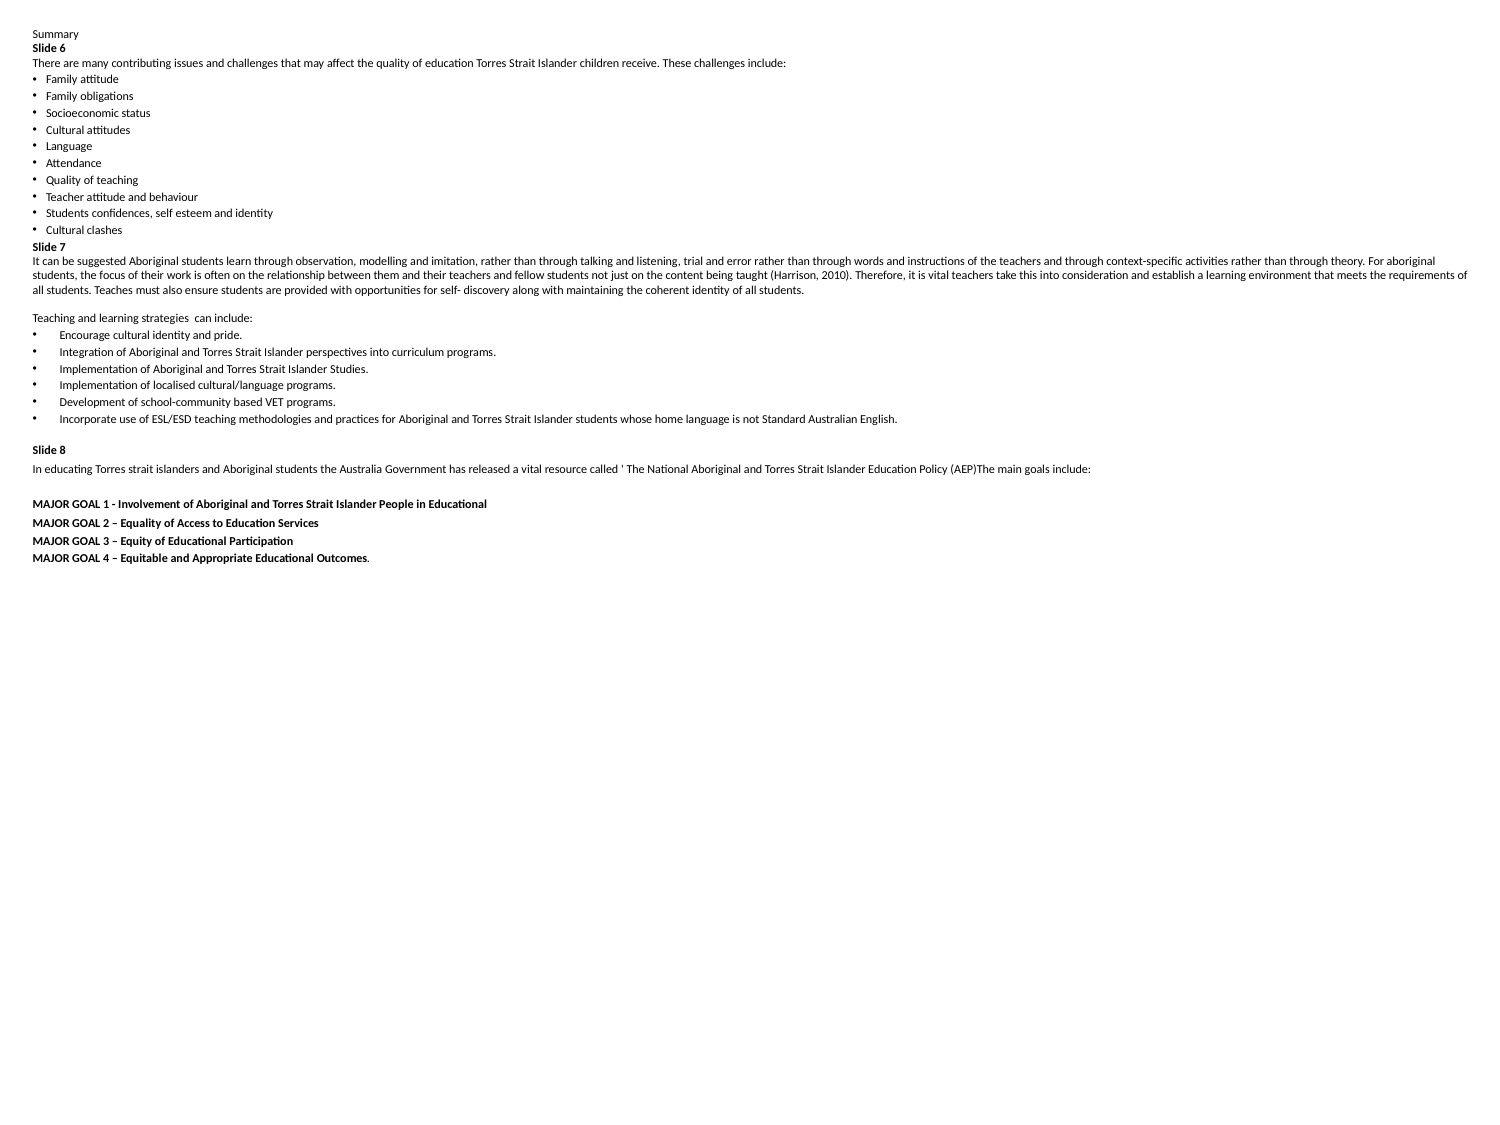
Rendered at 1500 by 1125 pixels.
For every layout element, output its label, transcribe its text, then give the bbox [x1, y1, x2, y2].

list Summary Slide 6 There are many contributing issues and challenges that may affect the quality of education Torres Strait Islander children receive. These challenges include: Family attitude Family obligations Socioeconomic status Cultural attitudes Language Attendance Quality of teaching Teacher attitude and behaviour Students confidences, self esteem and identity Cultural clashes Slide 7 It can be suggested Aboriginal students learn through observation, modelling and imitation, rather than through talking and listening, trial and error rather than through words and instructions of the teachers and through context-specific activities rather than through theory. For aboriginal students, the focus of their work is often on the relationship between them and their teachers and fellow students not just on the content being taught (Harrison, 2010). Therefore, it is vital teachers take this into consideration and establish a learning environment that meets the requirements of all students. Teaches must also ensure students are provided with opportunities for self- discovery along with maintaining the coherent identity of all students. Teaching and learning strategies can include: Encourage cultural identity and pride. Integration of Aboriginal and Torres Strait Islander perspectives into curriculum programs. Implementation of Aboriginal and Torres Strait Islander Studies. Implementation of localised cultural/language programs. Development of school-community based VET programs. Incorporate use of ESL/ESD teaching methodologies and practices for Aboriginal and Torres Strait Islander students whose home language is not Standard Australian English. Slide 8 In educating Torres strait islanders and Aboriginal students the Australia Government has released a vital resource called ' The National Aboriginal and Torres Strait Islander Education Policy (AEP)The main goals include: MAJOR GOAL 1 - Involvement of Aboriginal and Torres Strait Islander People in Educational MAJOR GOAL 2 – Equality of Access to Education Services MAJOR GOAL 3 – Equity of Educational Participation MAJOR GOAL 4 – Equitable and Appropriate Educational Outcomes. [17, 19, 1483, 622]
